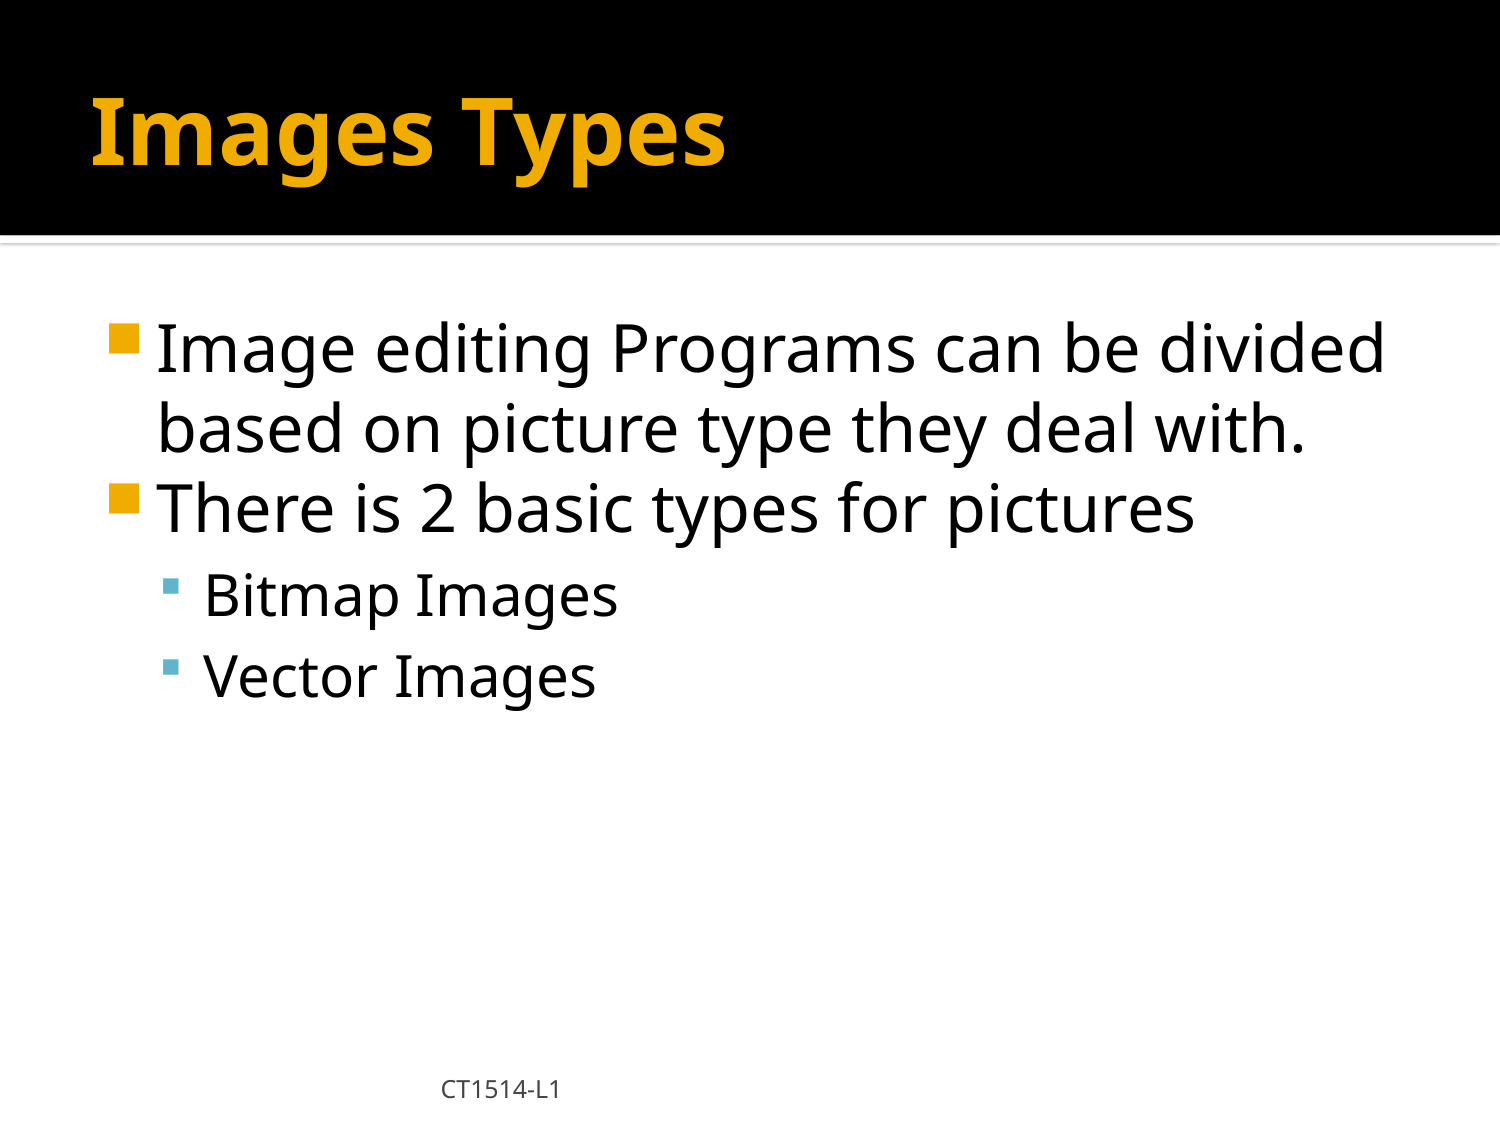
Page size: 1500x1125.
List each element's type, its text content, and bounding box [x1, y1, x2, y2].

list Image editing Programs can be divided based on picture type they deal with. There is 2 basic types for pictures Bitmap Images Vector Images [75, 291, 1425, 1050]
footer CT1514-L1 [433, 1062, 1337, 1108]
title Images Types [75, 25, 1425, 231]
